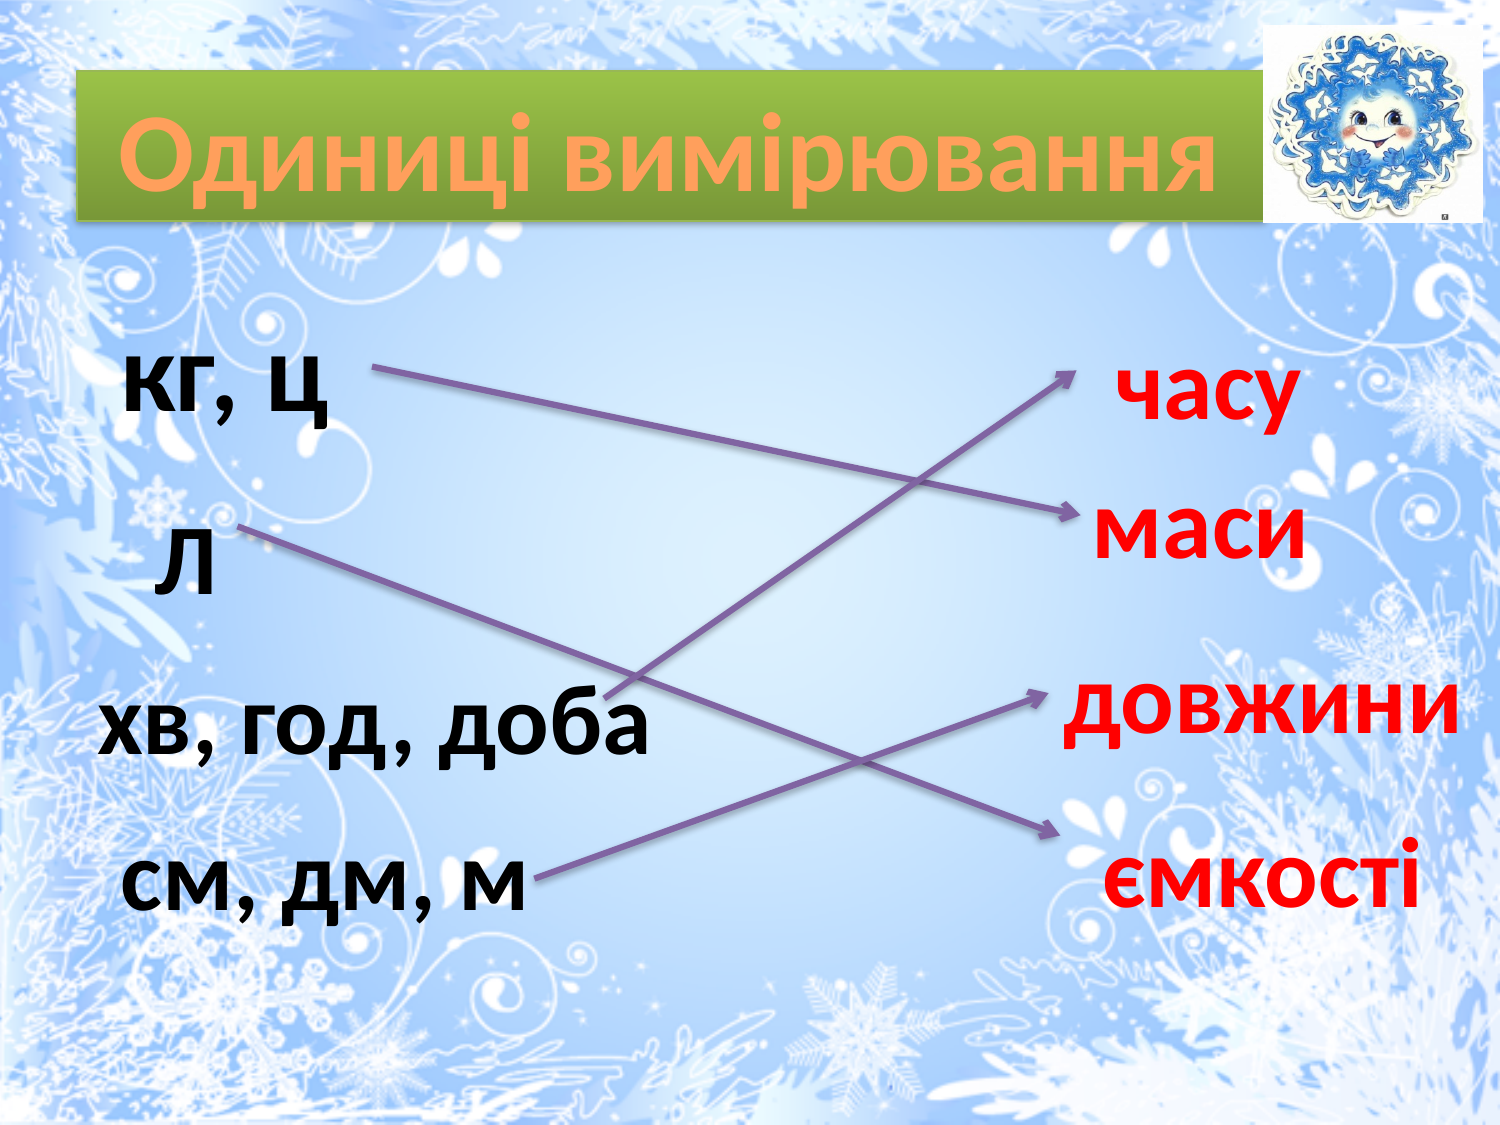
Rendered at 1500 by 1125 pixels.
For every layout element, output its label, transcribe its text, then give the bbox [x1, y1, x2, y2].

text_box Л [139, 487, 233, 622]
text_box ємкості [1087, 799, 1439, 935]
picture [0, 0, 1500, 1125]
text_box Одиниці вимірювання [76, 70, 1258, 222]
text_box часу [1100, 312, 1318, 447]
text_box см, дм, м [105, 803, 605, 938]
text_box хв, год, доба [82, 647, 232, 782]
text_box довжини [1065, 625, 1479, 761]
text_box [371, 366, 1081, 516]
text_box кг, ц [105, 291, 370, 442]
list маси [1081, 451, 1341, 582]
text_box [603, 370, 1077, 699]
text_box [1051, 708, 1061, 836]
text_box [237, 525, 598, 836]
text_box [534, 693, 1047, 879]
